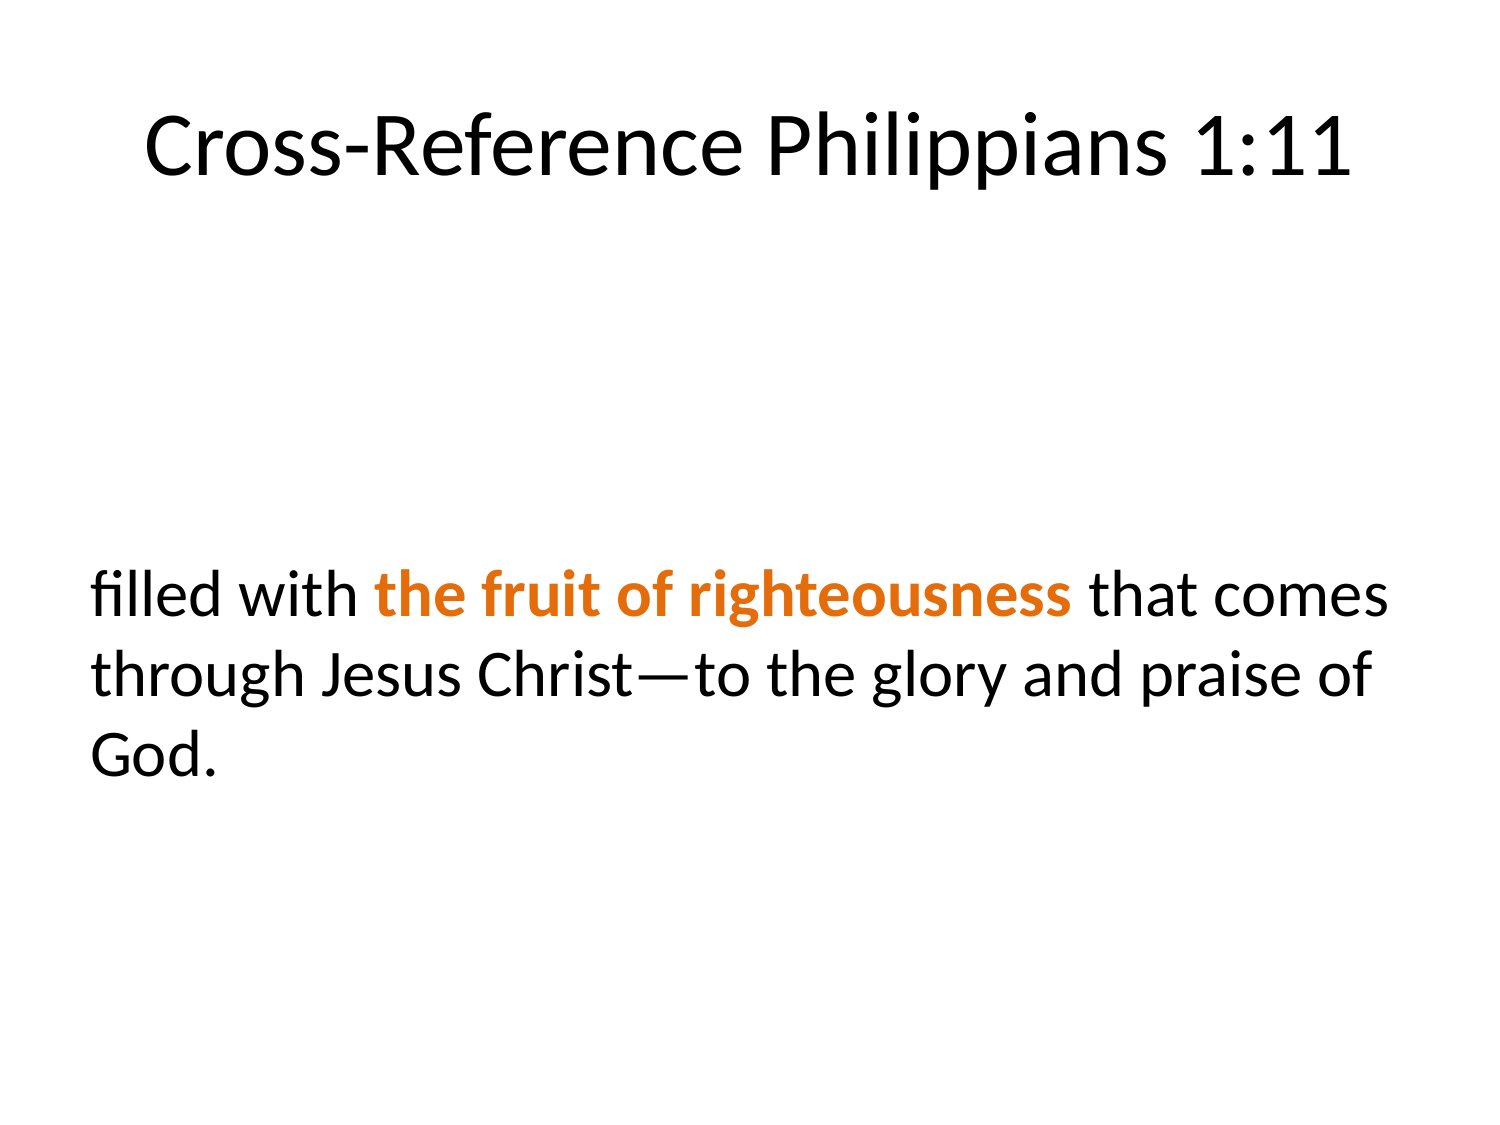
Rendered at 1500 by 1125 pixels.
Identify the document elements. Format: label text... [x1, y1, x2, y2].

title Cross-Reference Philippians 1:11 [75, 45, 1425, 233]
list filled with the fruit of righteousness that comes through Jesus Christ—to the glory and praise of God. [75, 262, 1425, 1005]
